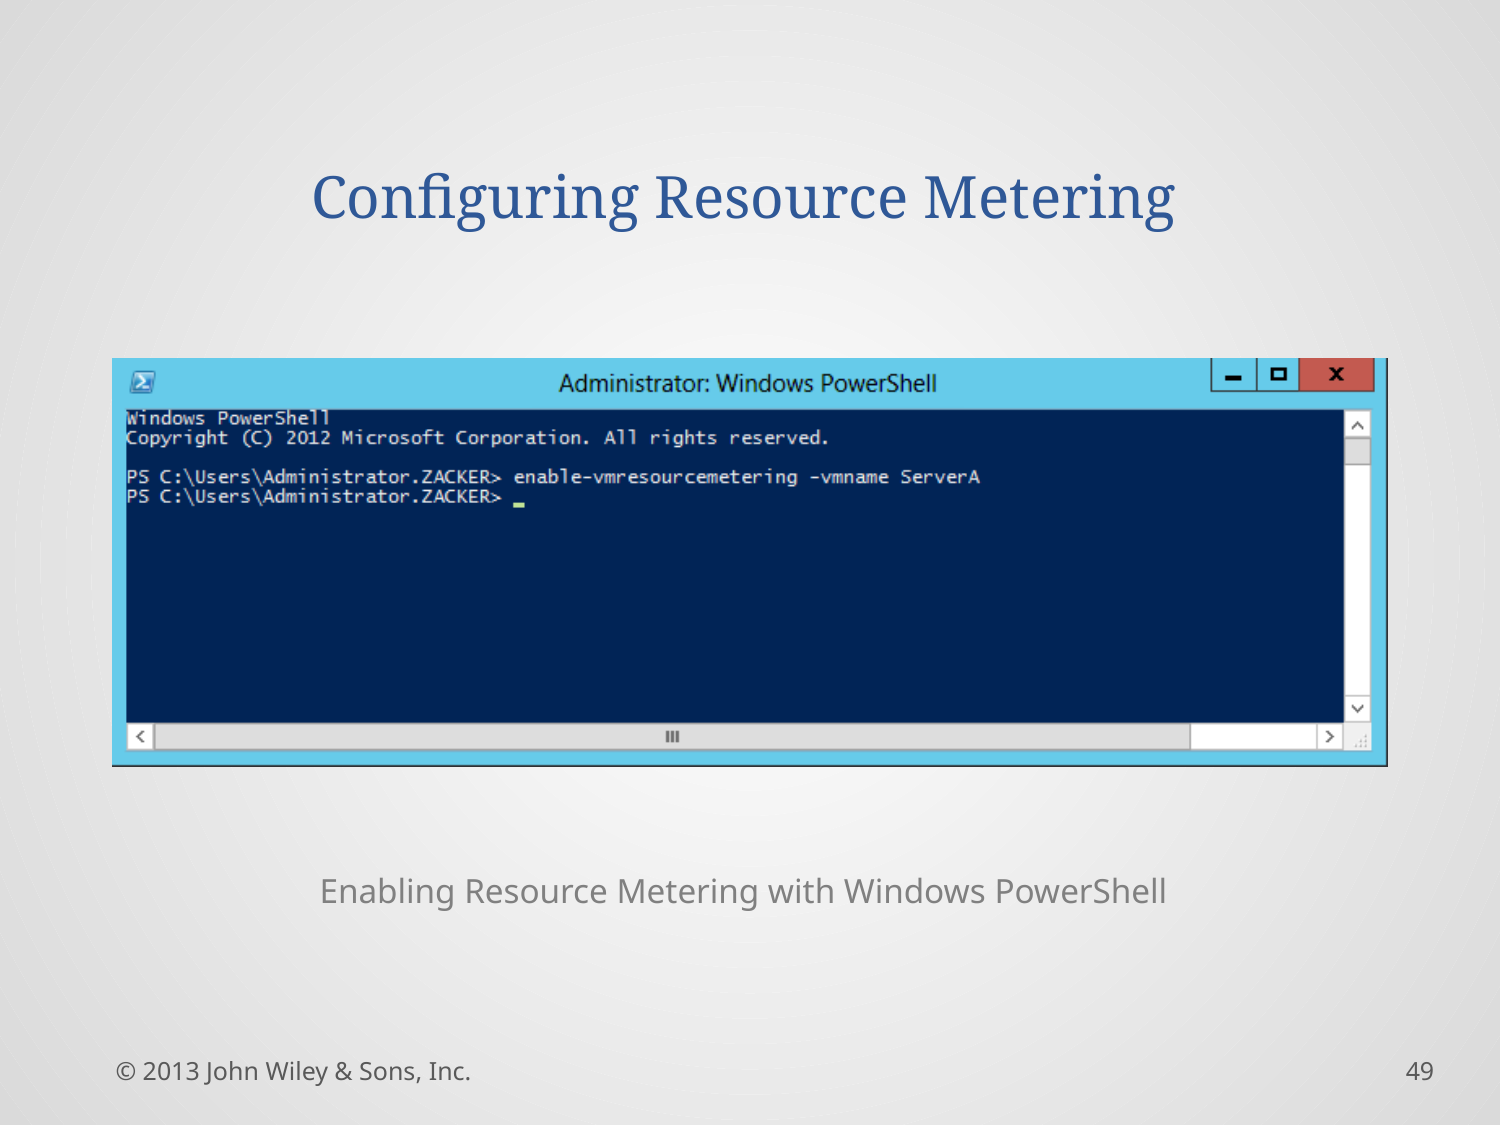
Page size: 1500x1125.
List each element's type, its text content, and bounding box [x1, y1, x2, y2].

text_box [112, 358, 1388, 829]
footer © 2013 John Wiley & Sons, Inc. [108, 1042, 576, 1103]
list Enabling Resource Metering with Windows PowerShell [275, 862, 1213, 1000]
slide_number 49 [1401, 1042, 1494, 1103]
title Configuring Resource Metering [275, 37, 1213, 238]
